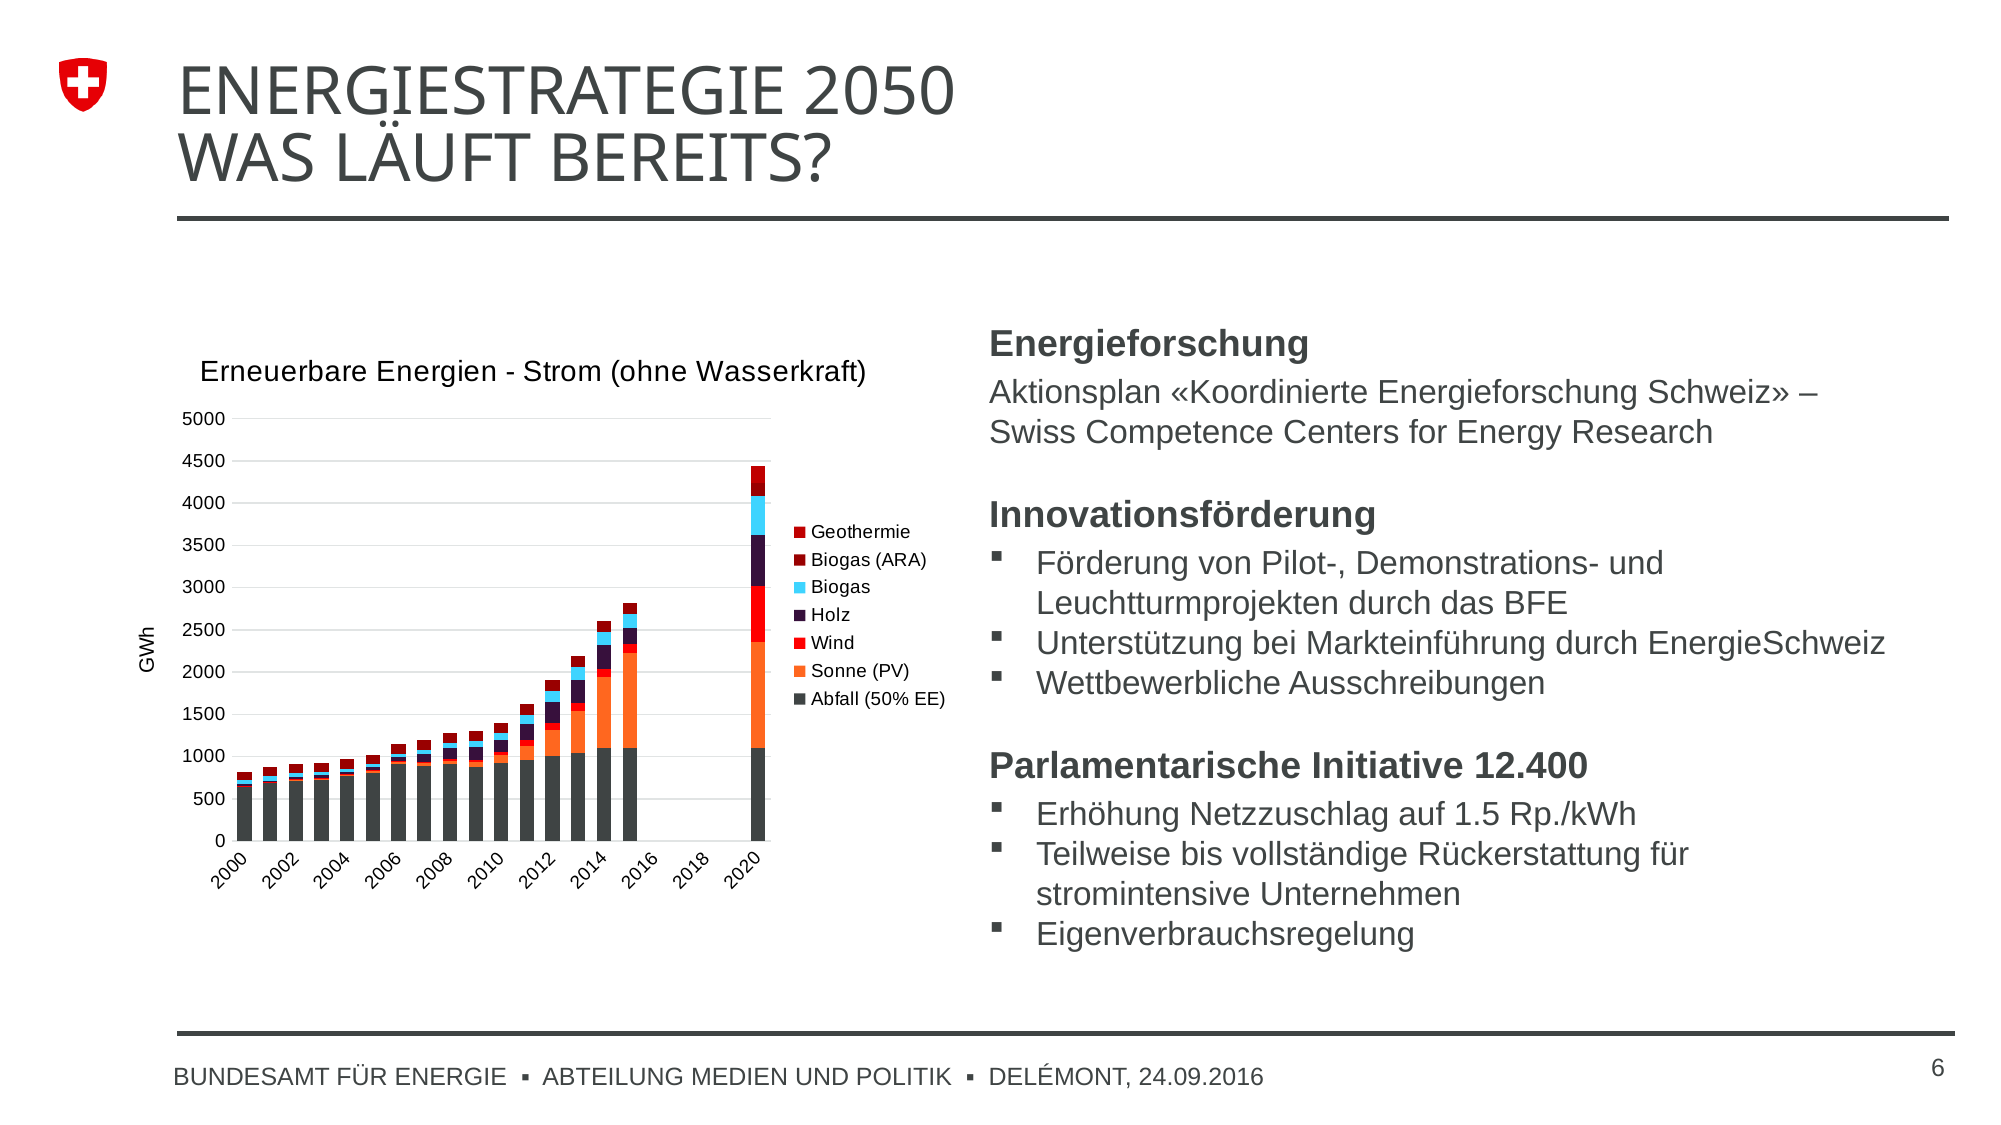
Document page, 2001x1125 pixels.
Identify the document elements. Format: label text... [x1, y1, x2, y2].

slide_number 6 [1935, 1051, 1945, 1099]
title Energiestrategie 2050 was läuft bereits? [177, 59, 1949, 195]
chart [102, 326, 965, 906]
picture [59, 58, 108, 113]
text_box Energieforschung Aktionsplan «Koordinierte Energieforschung Schweiz» – Swiss Competence Centers for Energy Research Innovationsförderung Förderung von Pilot-, Demonstrations- und Leuchtturmprojekten durch das BFE Unterstützung bei Markteinführung durch EnergieSchweiz Wettbewerbliche Ausschreibungen Parlamentarische Initiative 12.400 Erhöhung Netzzuschlag auf 1.5 Rp./kWh Teilweise bis vollständige Rückerstattung für stromintensive Unternehmen Eigenverbrauchsregelung [974, 311, 1935, 1125]
